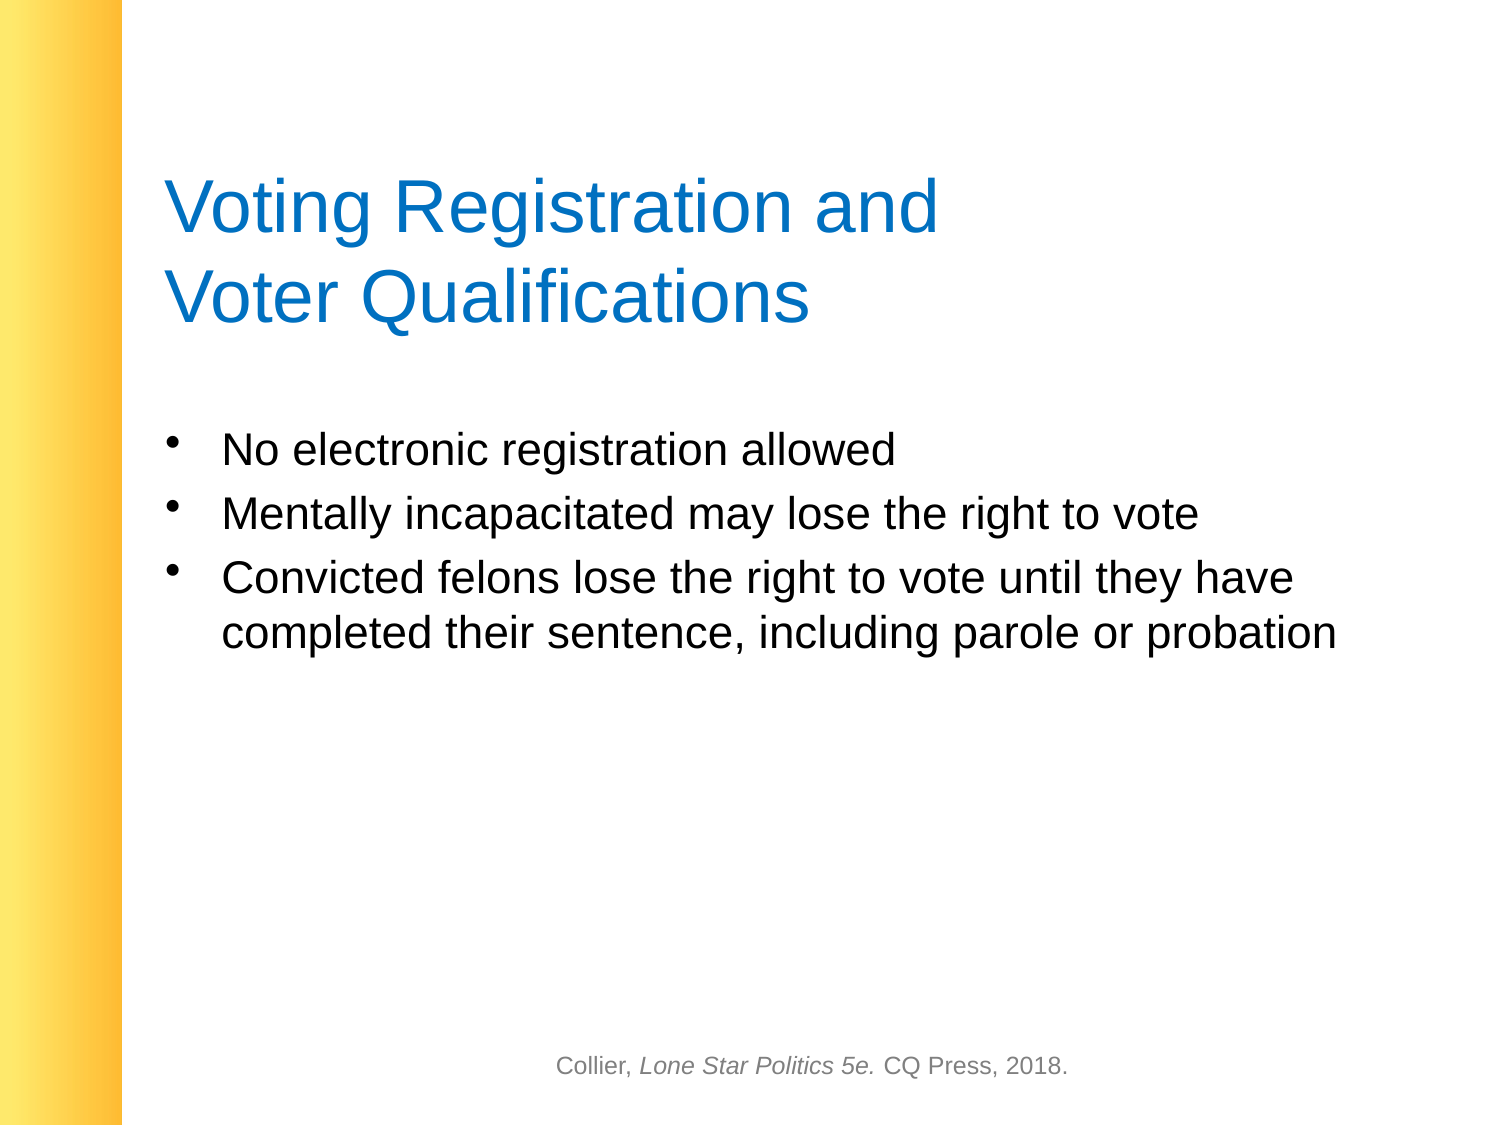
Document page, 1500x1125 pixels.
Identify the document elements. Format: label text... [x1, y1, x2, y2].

picture [0, 0, 1500, 1125]
title Voting Registration and Voter Qualifications [150, 149, 1463, 338]
list No electronic registration allowed Mentally incapacitated may lose the right to vote Convicted felons lose the right to vote until they have completed their sentence, including parole or probation [150, 412, 1413, 913]
text_box Collier, Lone Star Politics 5e. CQ Press, 2018. [525, 1042, 1100, 1087]
